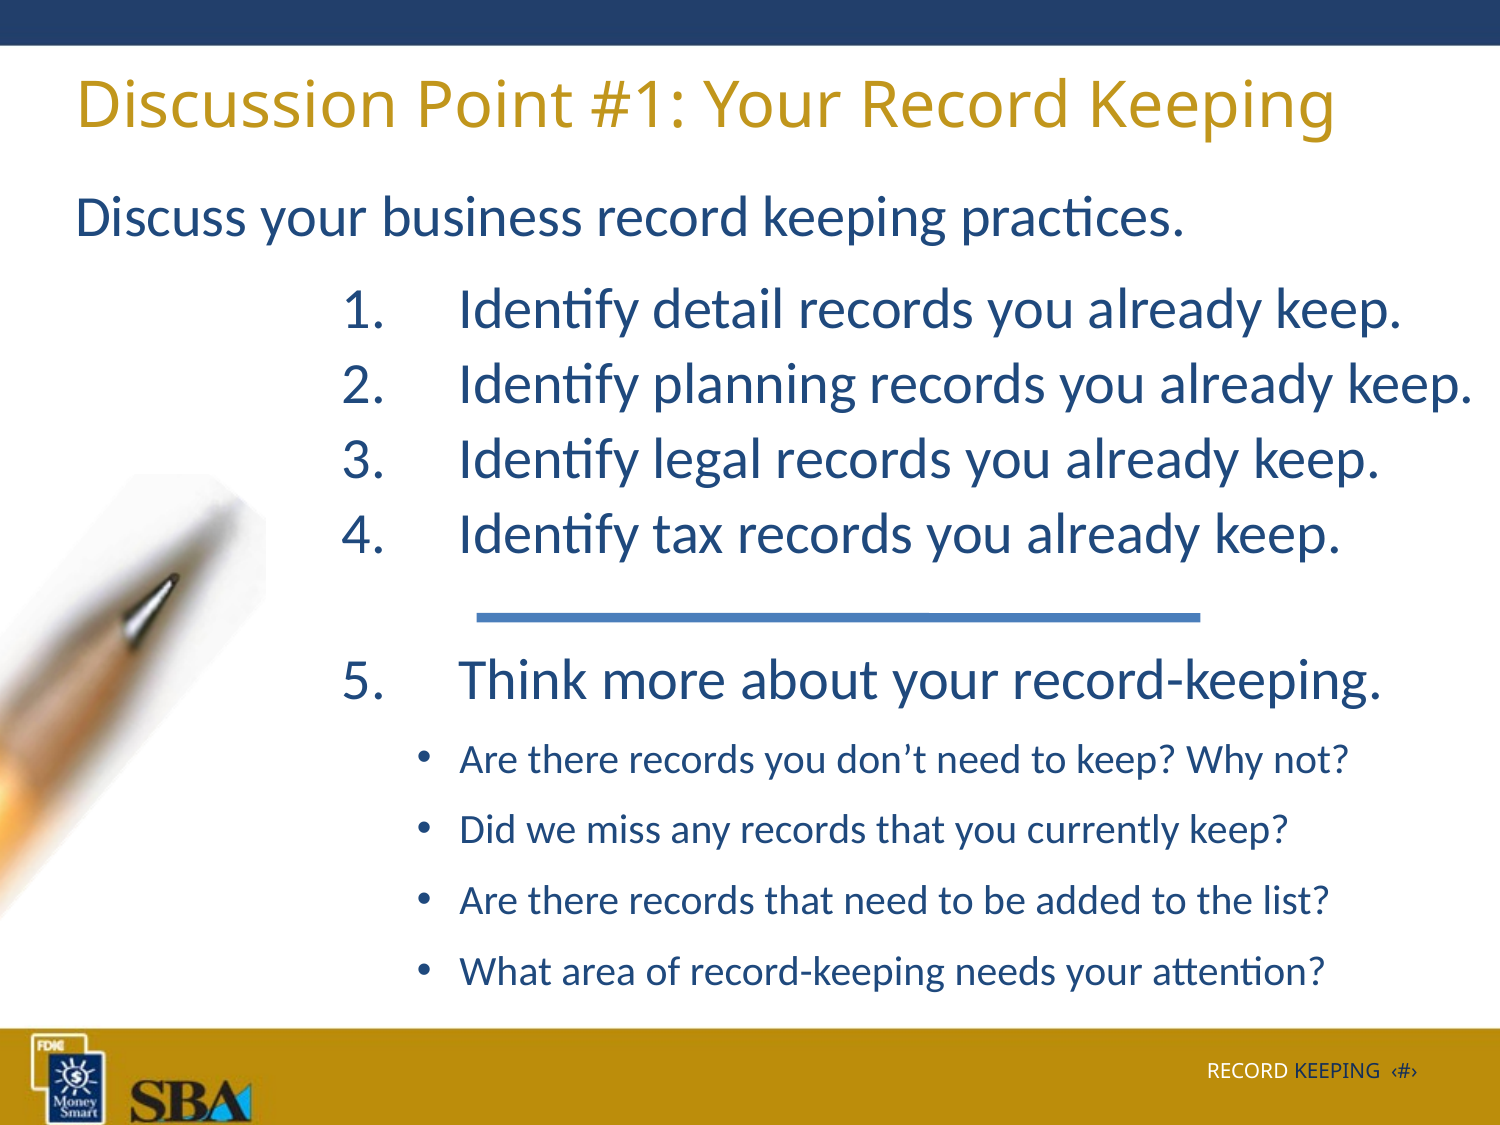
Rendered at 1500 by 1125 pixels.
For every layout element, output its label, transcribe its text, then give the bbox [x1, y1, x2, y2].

list Discuss your business record keeping practices. [74, 177, 1426, 879]
title Discussion Point #1: Your Record Keeping [74, 61, 1469, 163]
text_box Identify detail records you already keep. Identify planning records you already keep. Identify legal records you already keep. Identify tax records you already keep. Think more about your record-keeping. Are there records you don’t need to keep? Why not? Did we miss any records that you currently keep? Are there records that need to be added to the list? What area of record-keeping needs your attention? [334, 270, 1500, 1002]
picture [0, 0, 1500, 1125]
